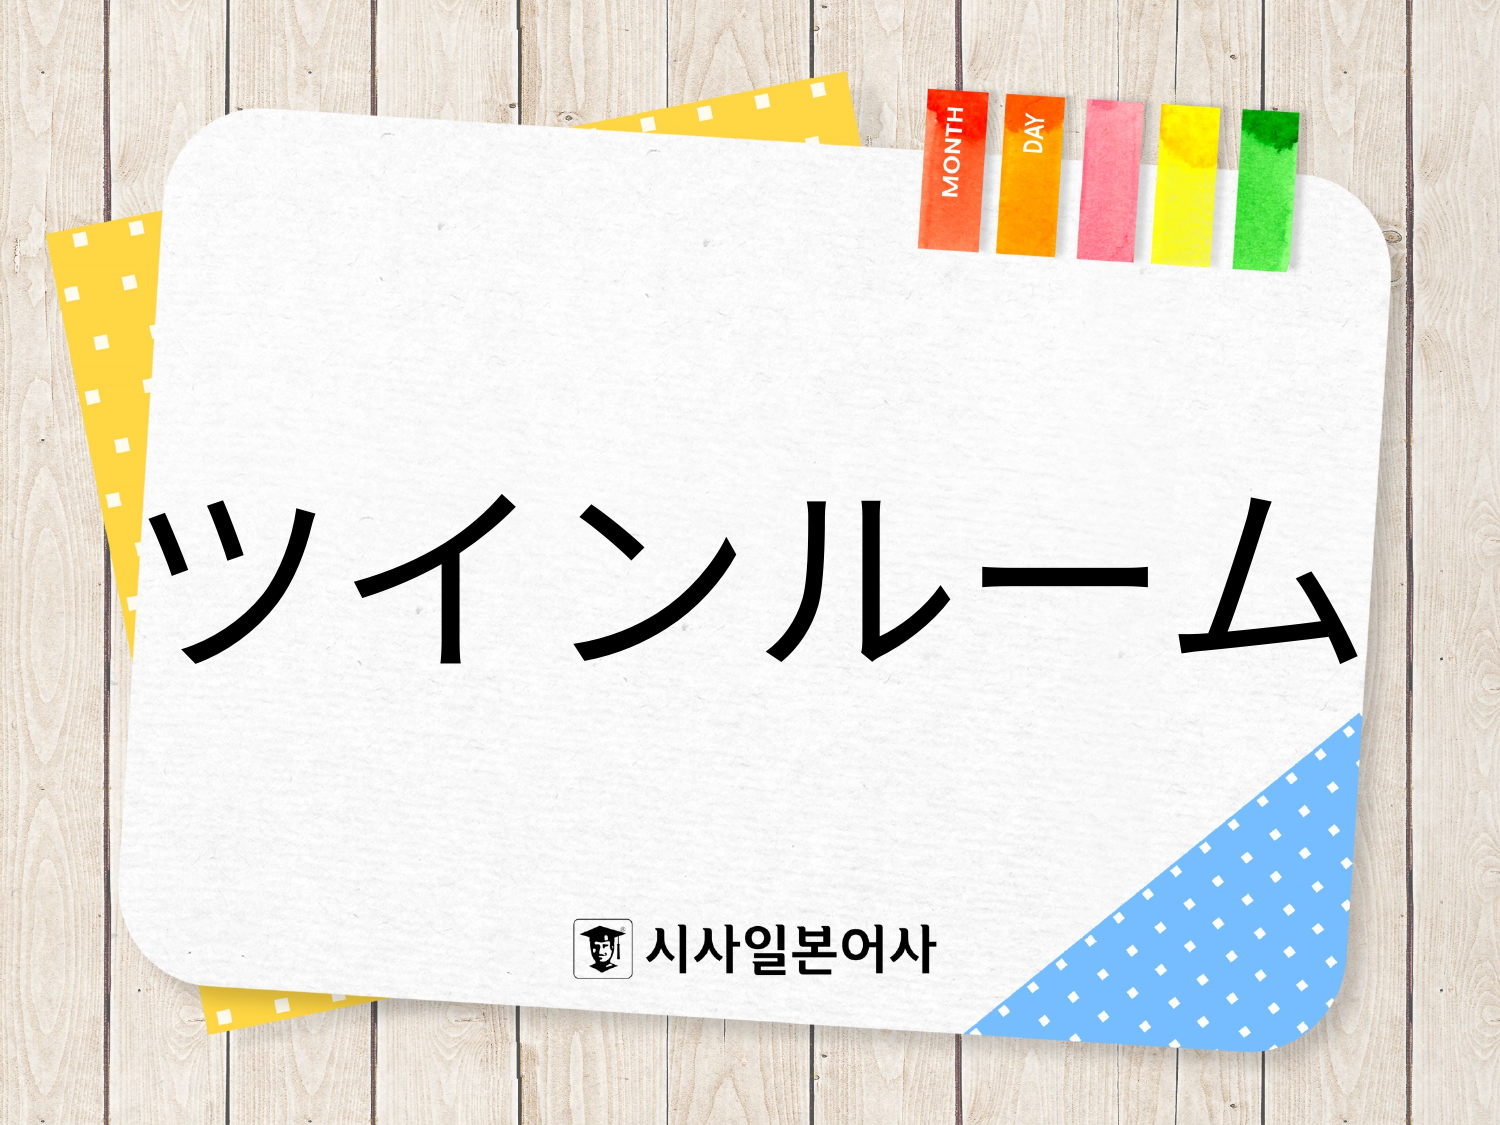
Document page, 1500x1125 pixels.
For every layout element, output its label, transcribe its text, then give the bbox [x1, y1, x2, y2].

title ツインルーム [75, 338, 1425, 811]
picture [0, 0, 1500, 1125]
